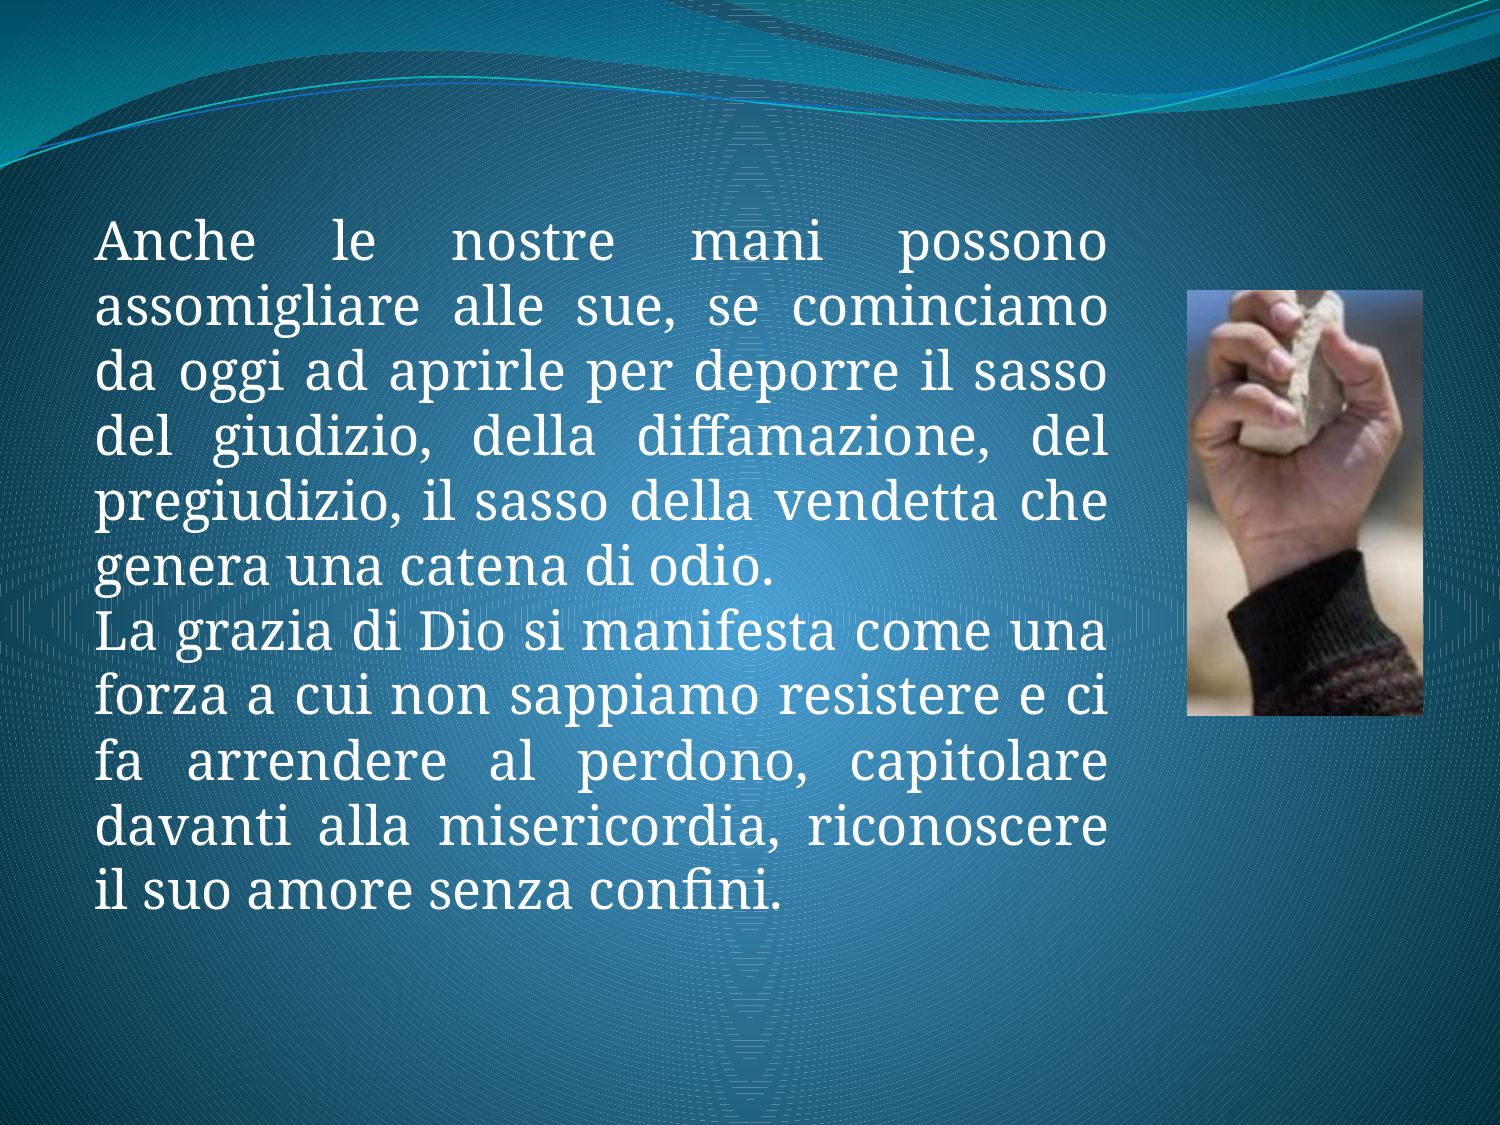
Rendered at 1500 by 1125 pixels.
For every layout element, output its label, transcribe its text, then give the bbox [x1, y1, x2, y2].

text_box Anche le nostre mani possono assomigliare alle sue, se cominciamo da oggi ad aprirle per deporre il sasso del giudizio, della diffamazione, del pregiudizio, il sasso della vendetta che genera una catena di odio. La grazia di Dio si manifesta come una forza a cui non sappiamo resistere e ci fa arrendere al perdono, capitolare davanti alla misericordia, riconoscere il suo amore senza confini. [88, 172, 1117, 787]
picture [1186, 290, 1424, 717]
